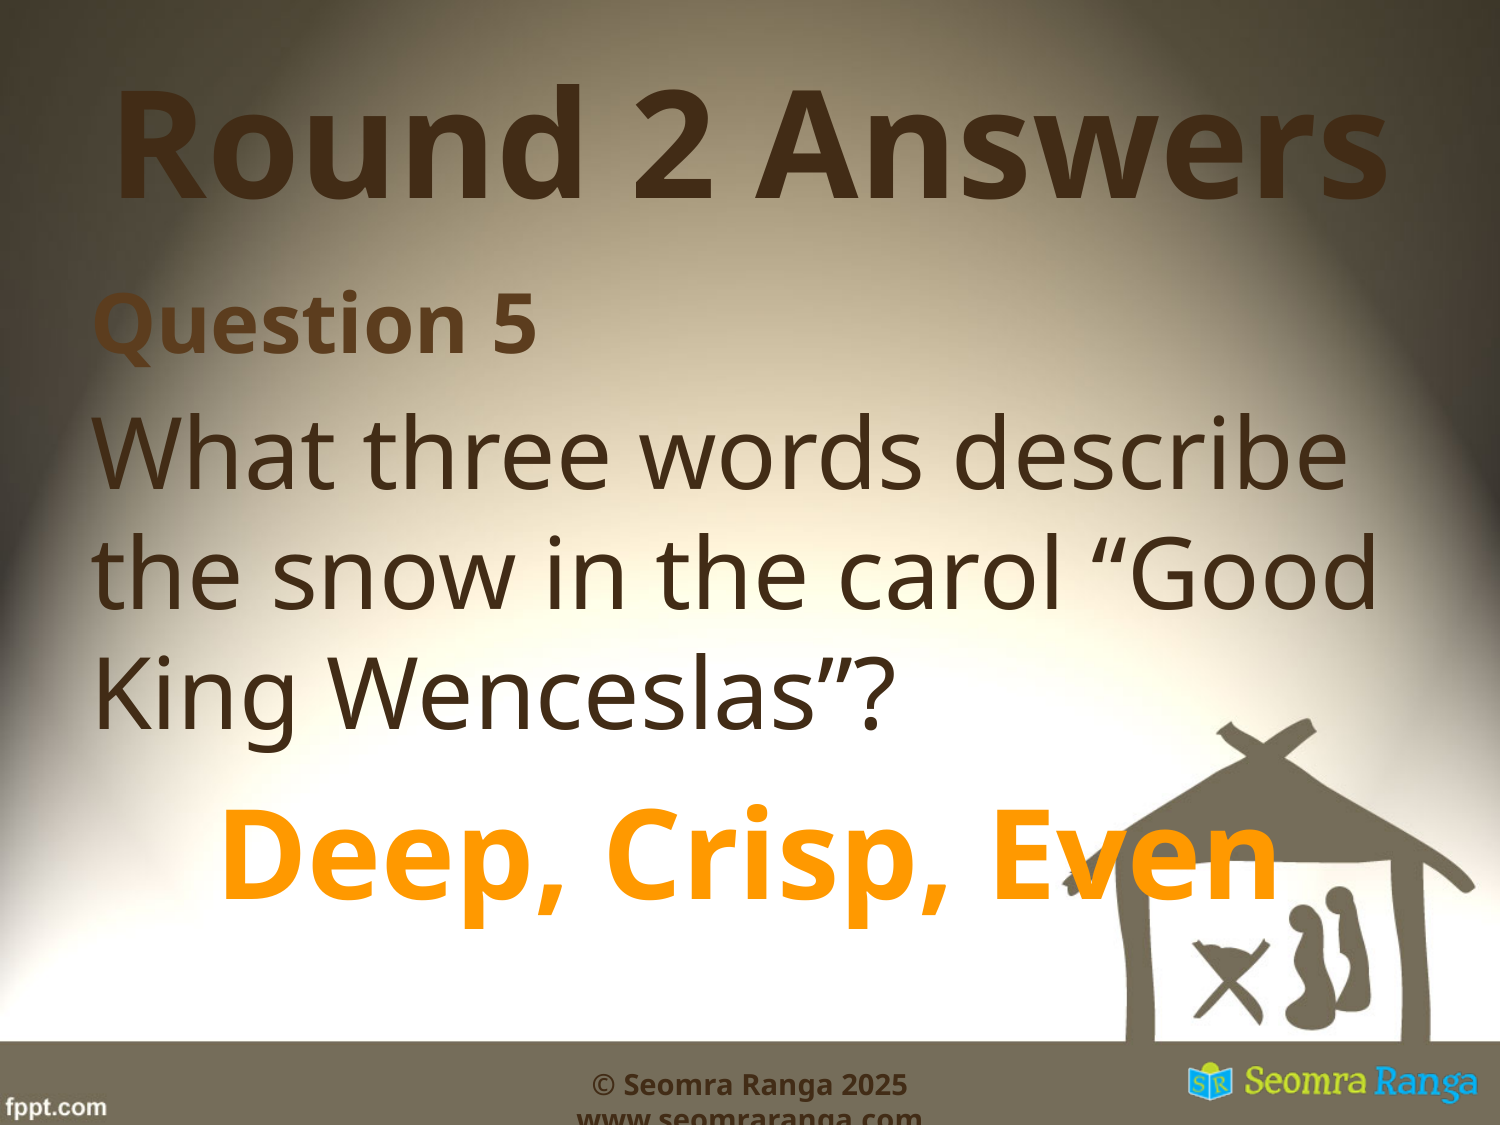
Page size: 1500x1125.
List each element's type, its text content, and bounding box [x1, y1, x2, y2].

text_box © Seomra Ranga 2025 www.seomraranga.com [401, 1058, 1099, 1125]
title Round 2 Answers [75, 45, 1425, 233]
list Question 5 What three words describe the snow in the carol “Good King Wenceslas”? Deep, Crisp, Even [75, 262, 1425, 1005]
picture [0, 0, 1500, 1125]
